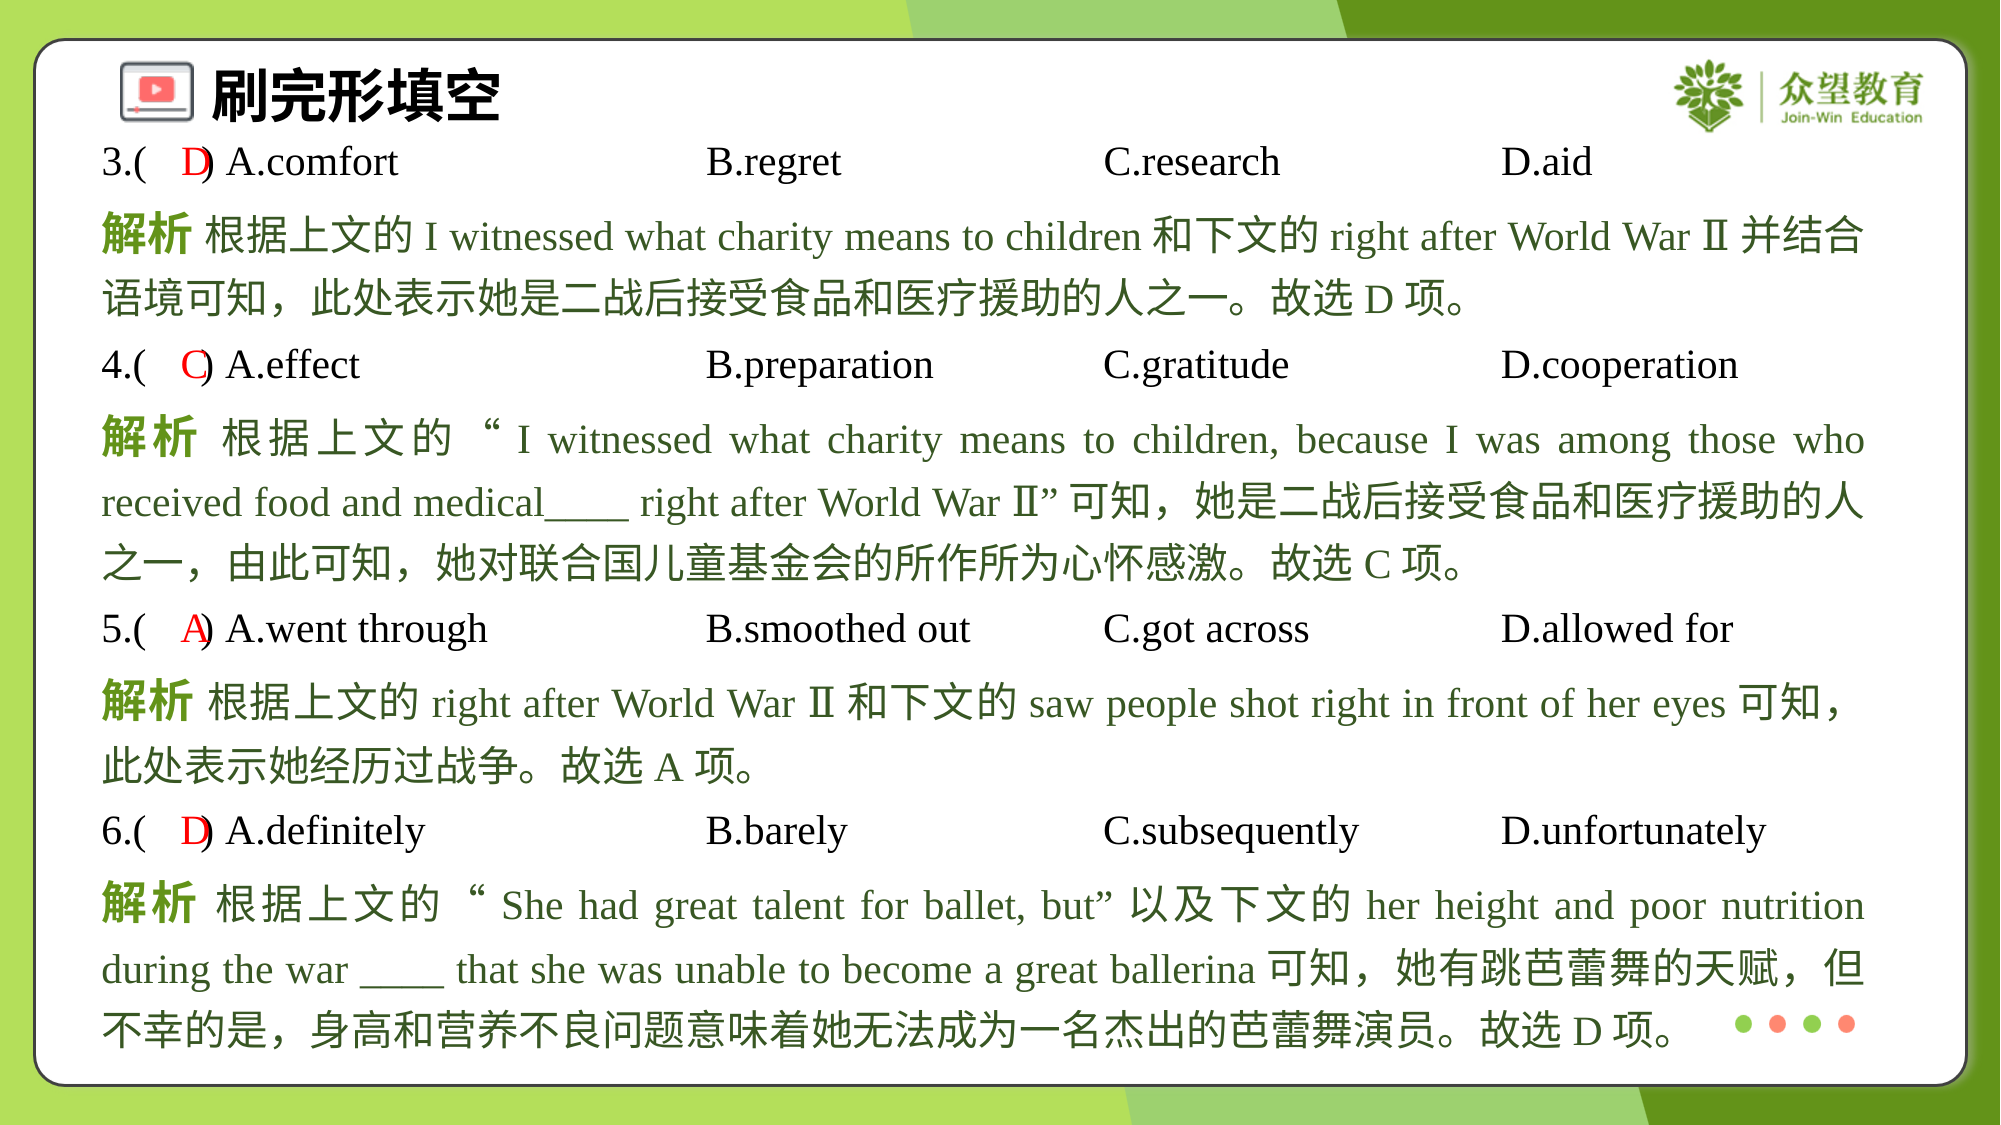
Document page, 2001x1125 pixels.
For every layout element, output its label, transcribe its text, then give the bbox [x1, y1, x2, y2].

text_box D [176, 121, 216, 179]
text_box 解析 根据上文的right after World War Ⅱ和下文的saw people shot right in front of her eyes可知，此处表示她经历过战争。故选A项。 [101, 658, 1866, 785]
text_box 4.( ) A.effect B.preparation C.gratitude D.cooperation [101, 324, 175, 382]
text_box 3.( ) A.comfort B.regret C.research D.aid [101, 121, 176, 179]
text_box 3.( ) A.comfort B.regret C.research D.aid [216, 121, 1866, 179]
text_box 解析 根据上文的“She had great talent for ballet, but”以及下文的her height and poor nutrition during the war ____ that she was unable to become a great ballerina可知，她有跳芭蕾舞的天赋，但不幸的是，身高和营养不良问题意味着她无法成为一名杰出的芭蕾舞演员。故选D项。 [101, 860, 1866, 1049]
text_box D [175, 790, 216, 849]
text_box C [175, 324, 214, 383]
text_box A [175, 588, 216, 647]
text_box 解析 根据上文的“I witnessed what charity means to children, because I was among those who received food and medical____ right after World War Ⅱ”可知，她是二战后接受食品和医疗援助的人之一，由此可知，她对联合国儿童基金会的所作所为心怀感激。故选C项。 [101, 393, 1866, 583]
text_box 4.( ) A.effect B.preparation C.gratitude D.cooperation [214, 324, 1866, 382]
text_box 5.( ) A.went through B.smoothed out C.got across D.allowed for [216, 588, 1866, 646]
text_box 6.( ) A.definitely B.barely C.subsequently D.unfortunately [101, 790, 175, 848]
text_box 解析 根据上文的I witnessed what charity means to children和下文的right after World War Ⅱ并结合语境可知，此处表示她是二战后接受食品和医疗援助的人之一。故选D项。 [101, 190, 1866, 318]
picture [0, 0, 2000, 1125]
text_box 6.( ) A.definitely B.barely C.subsequently D.unfortunately [216, 790, 1866, 848]
text_box 5.( ) A.went through B.smoothed out C.got across D.allowed for [101, 588, 175, 646]
